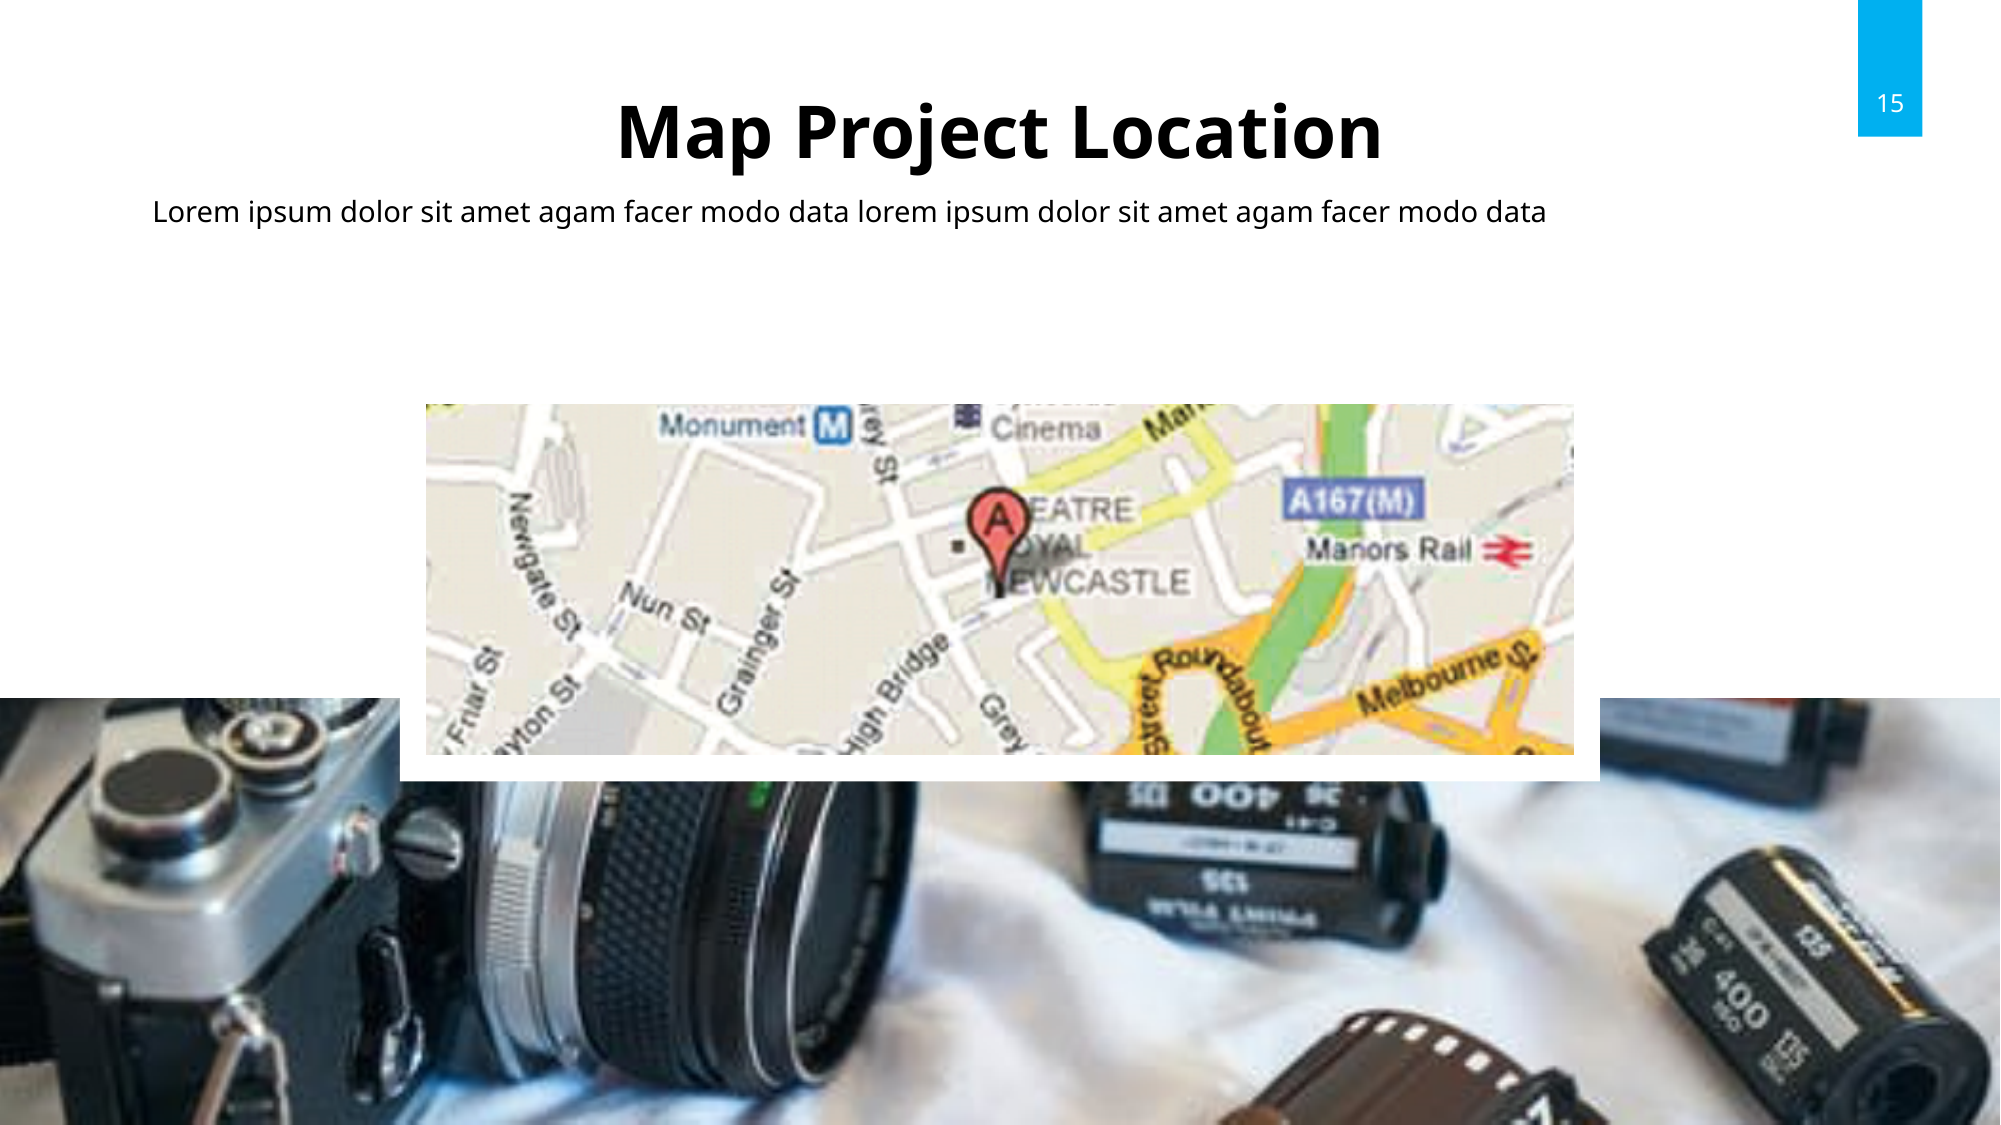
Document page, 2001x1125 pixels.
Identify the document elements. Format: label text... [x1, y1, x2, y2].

title Map Project Location [137, 78, 1863, 186]
picture [0, 404, 2000, 1125]
slide_number 15 [1863, 78, 1927, 130]
subtitle Lorem ipsum dolor sit amet agam facer modo data lorem ipsum dolor sit amet agam facer modo data [137, 186, 1863, 227]
text_box [399, 376, 1601, 698]
